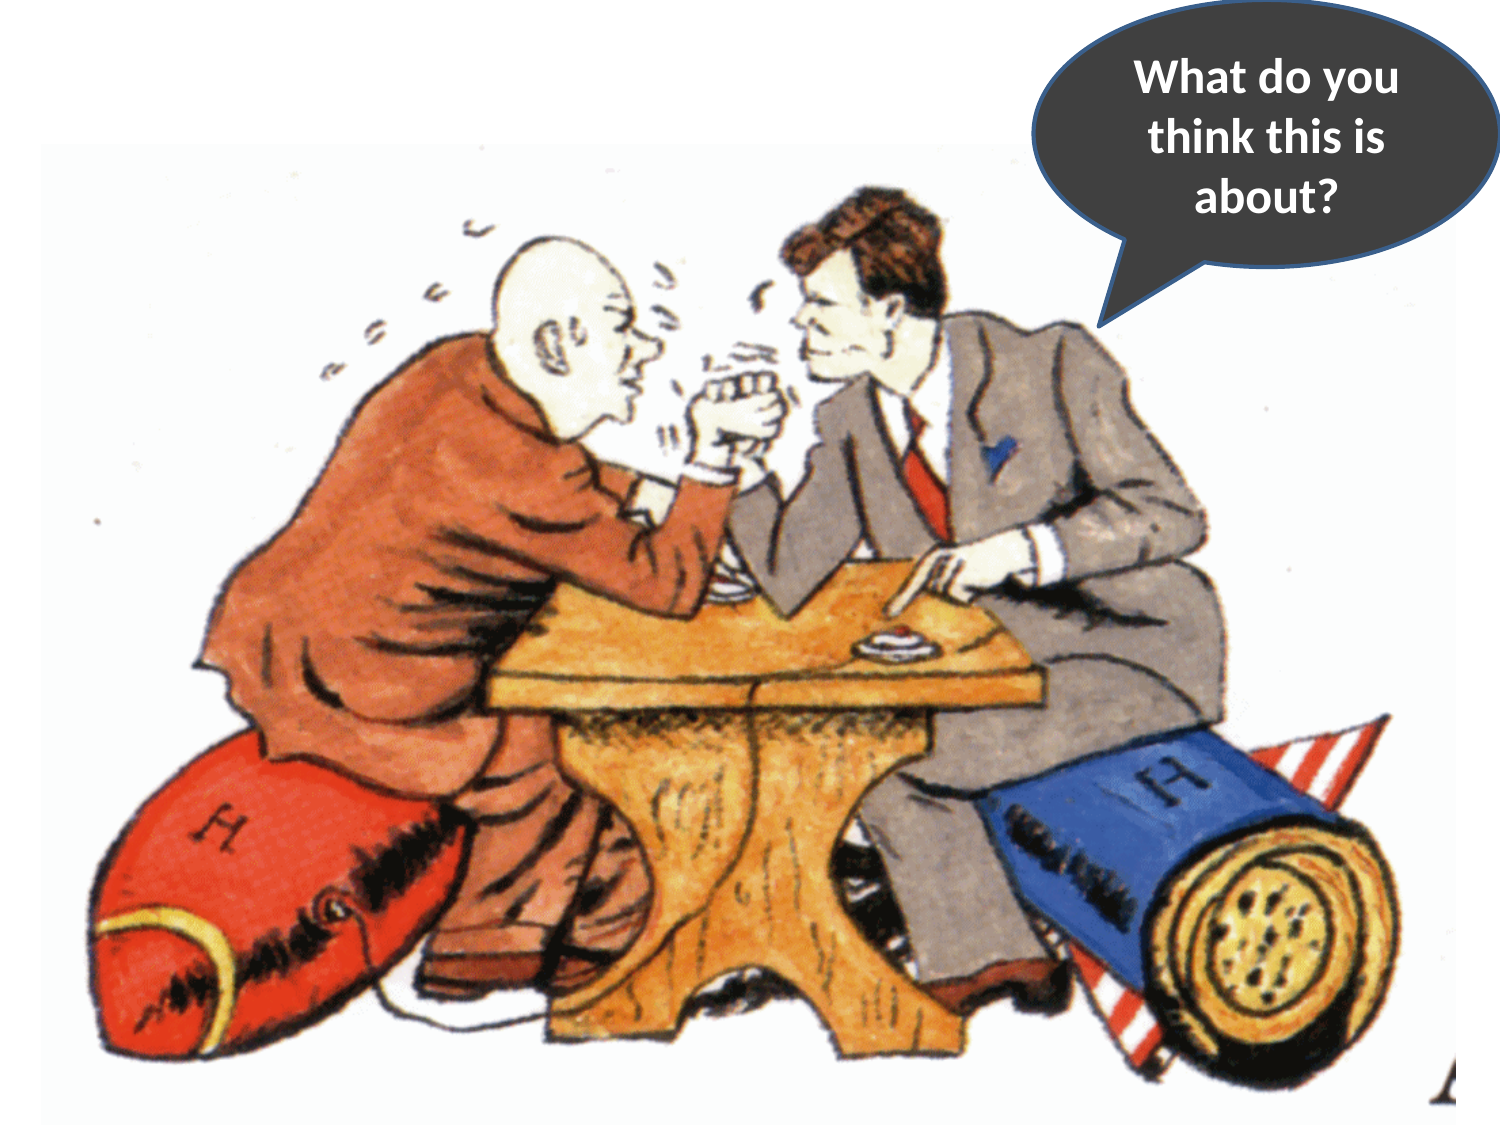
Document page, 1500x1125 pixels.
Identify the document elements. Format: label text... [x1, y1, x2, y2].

text_box What do you think this is about? [1031, 0, 1500, 211]
picture [40, 144, 1456, 1125]
